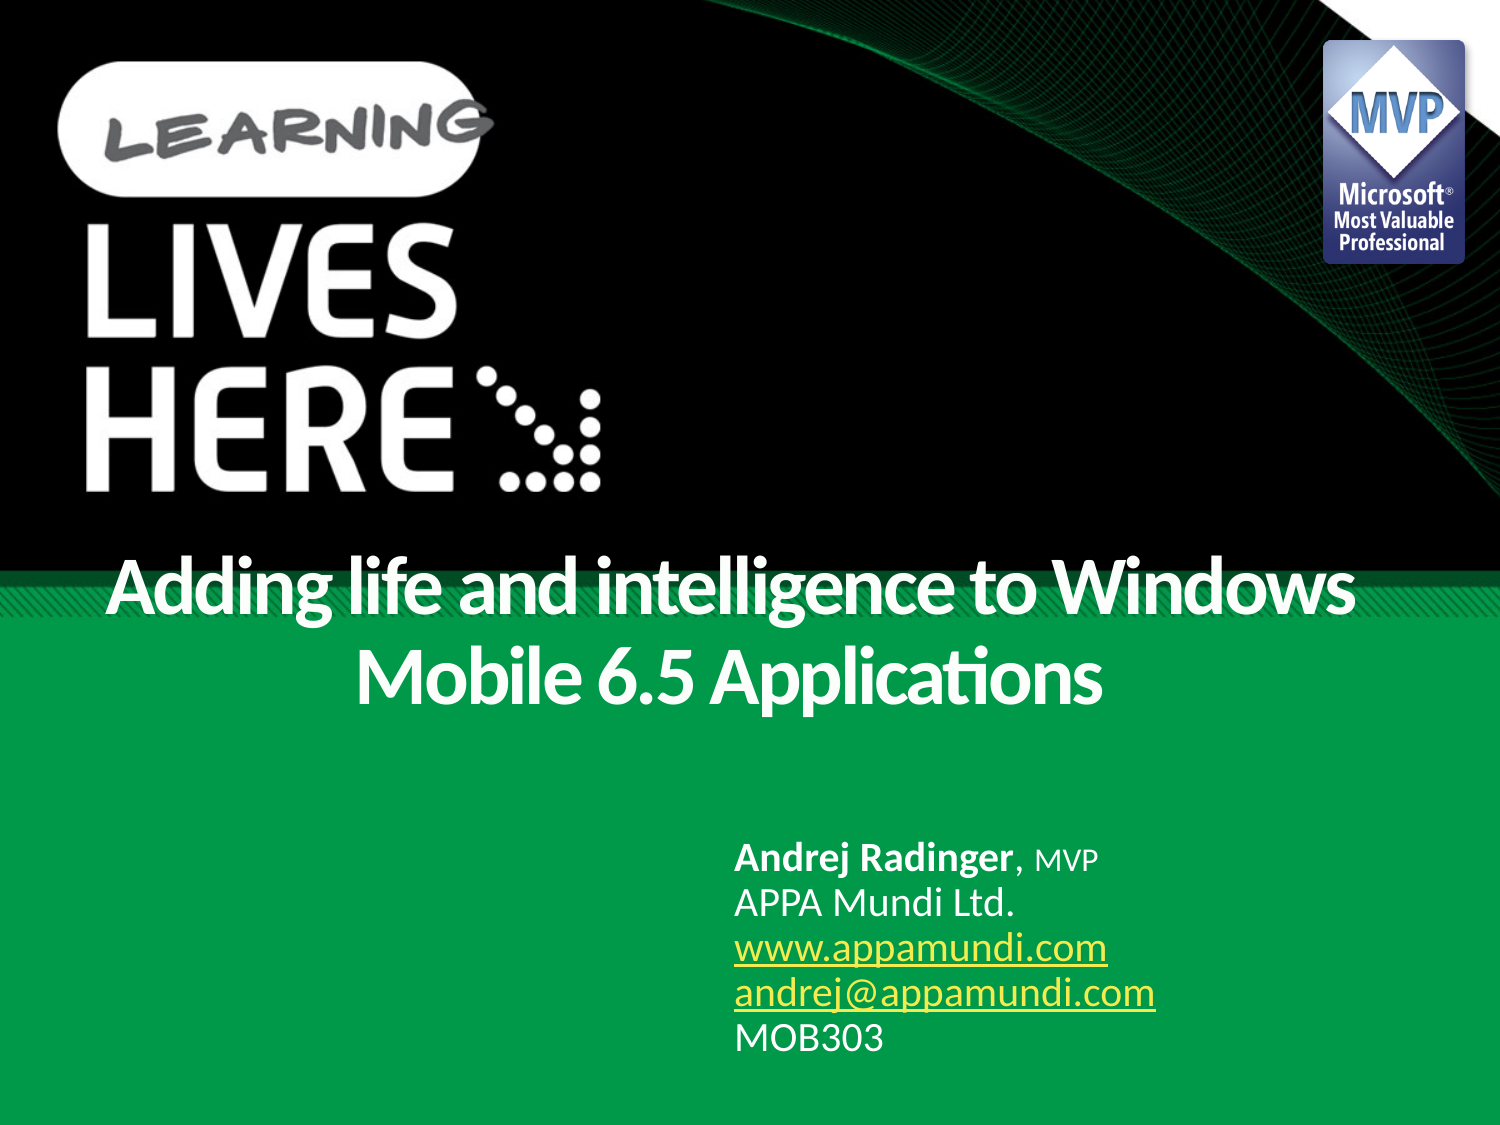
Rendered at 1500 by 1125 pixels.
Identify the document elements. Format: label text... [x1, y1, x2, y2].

subtitle Andrej Radinger, MVP APPA Mundi Ltd. www.appamundi.com andrej@appamundi.com MOB303 [734, 835, 1360, 1125]
picture [0, 0, 1500, 1125]
title Adding life and intelligence to Windows Mobile 6.5 Applications [80, 542, 1380, 762]
